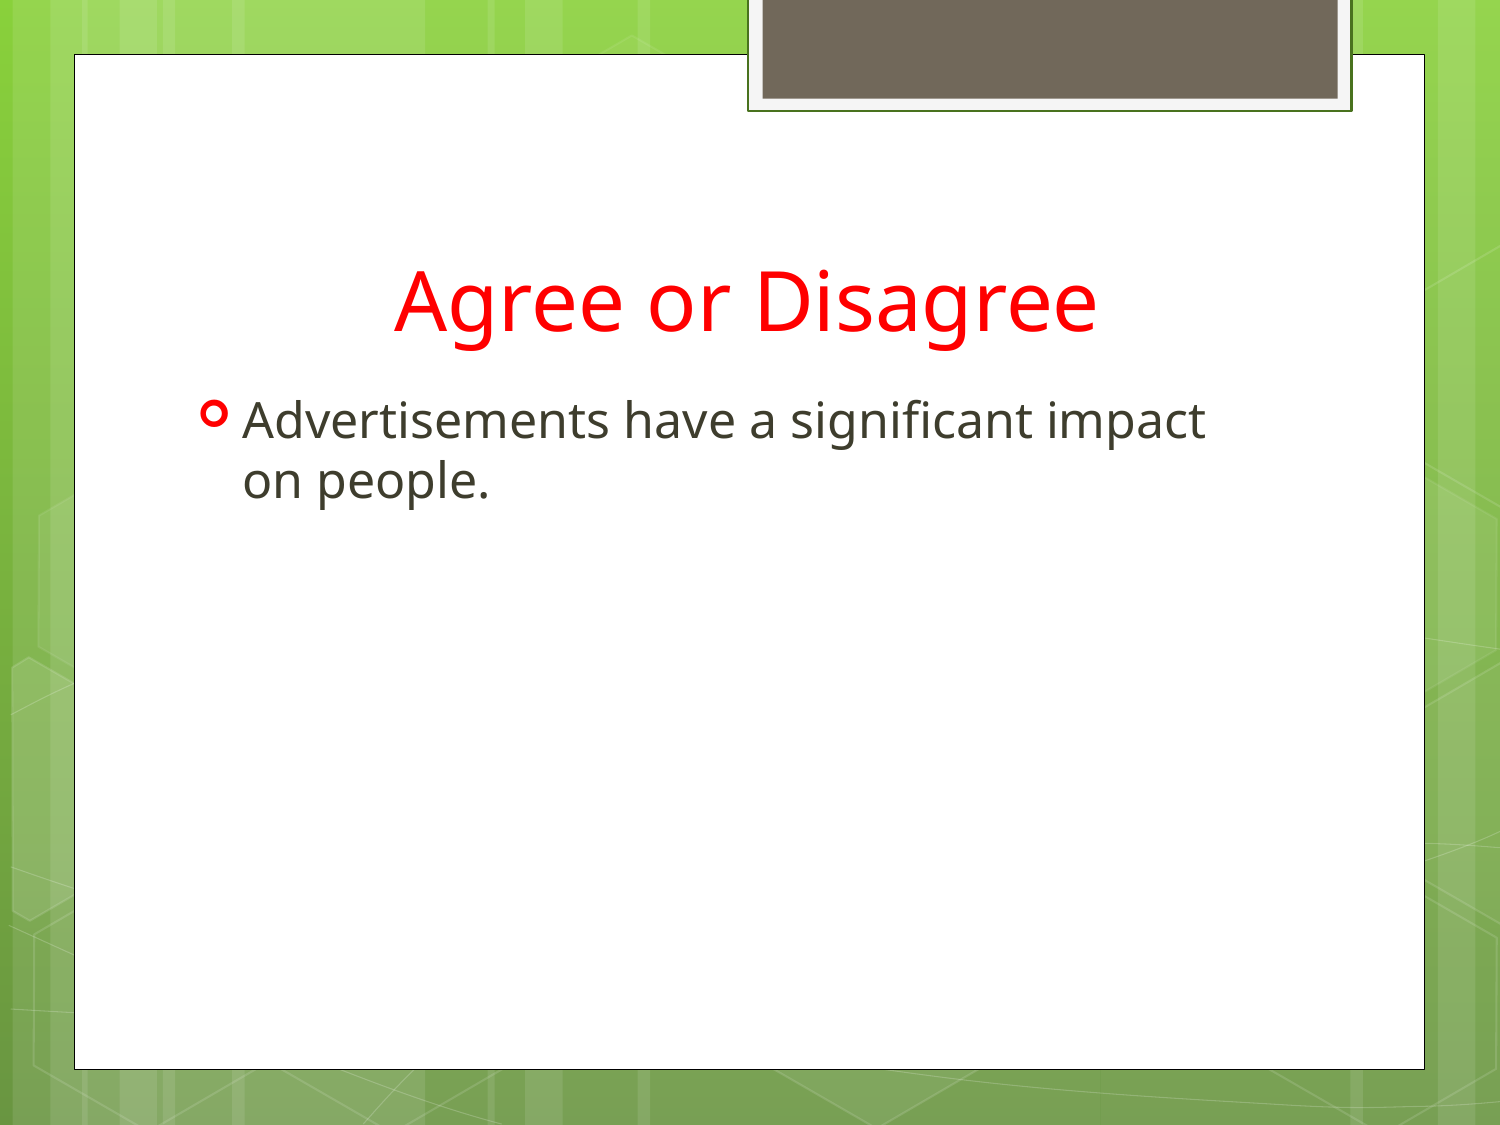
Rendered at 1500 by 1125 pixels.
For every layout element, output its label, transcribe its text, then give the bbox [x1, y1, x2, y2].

title Agree or Disagree [171, 168, 1324, 357]
list Advertisements have a significant impact on people. [171, 381, 1283, 957]
